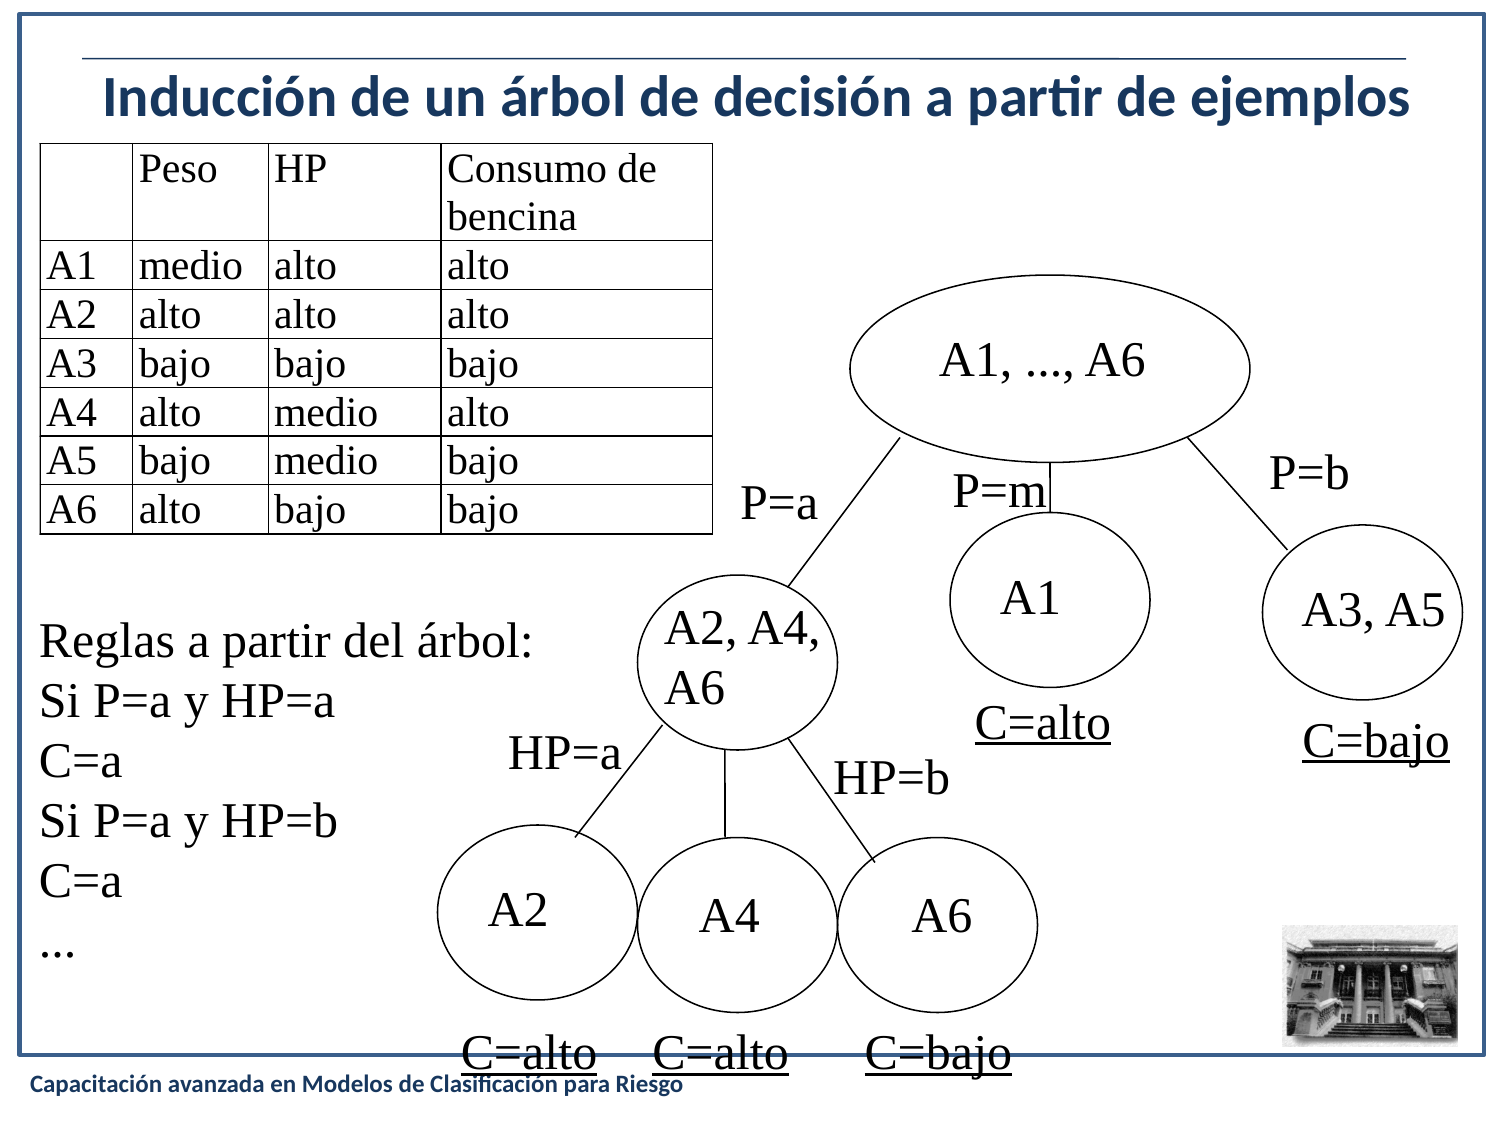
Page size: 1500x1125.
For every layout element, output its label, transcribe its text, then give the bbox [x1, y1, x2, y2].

text_box C=alto [959, 681, 1127, 757]
text_box [838, 837, 1038, 1012]
text_box P=b [1254, 431, 1366, 507]
text_box P=a [725, 462, 834, 538]
text_box A3, A5 [1286, 569, 1474, 644]
text_box [686, 575, 789, 587]
picture [1282, 925, 1458, 1047]
text_box P=m [937, 449, 1063, 525]
text_box [468, 827, 638, 1000]
text_box [1262, 524, 1456, 699]
text_box C=alto [637, 1012, 804, 1088]
text_box A2, A4, A6 [649, 587, 849, 723]
text_box A1 [985, 556, 1076, 632]
text_box A1, ..., A6 [924, 319, 1174, 394]
text_box [950, 513, 1151, 681]
text_box [637, 837, 838, 1012]
text_box A4 [683, 874, 775, 950]
title Inducción de un árbol de decisión a partir de ejemplos [87, 49, 1438, 138]
text_box C=bajo [1287, 699, 1465, 775]
text_box [849, 275, 1250, 463]
text_box [665, 723, 810, 751]
text_box C=bajo [849, 1012, 1028, 1088]
text_box Reglas a partir del árbol: Si P=a y HP=a C=a Si P=a y HP=b C=a ... [24, 600, 562, 976]
text_box [637, 621, 649, 704]
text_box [39, 142, 715, 575]
text_box HP=b [818, 737, 965, 813]
text_box C=alto [446, 1012, 613, 1088]
text_box HP=a [493, 712, 638, 788]
text_box A6 [896, 874, 988, 950]
